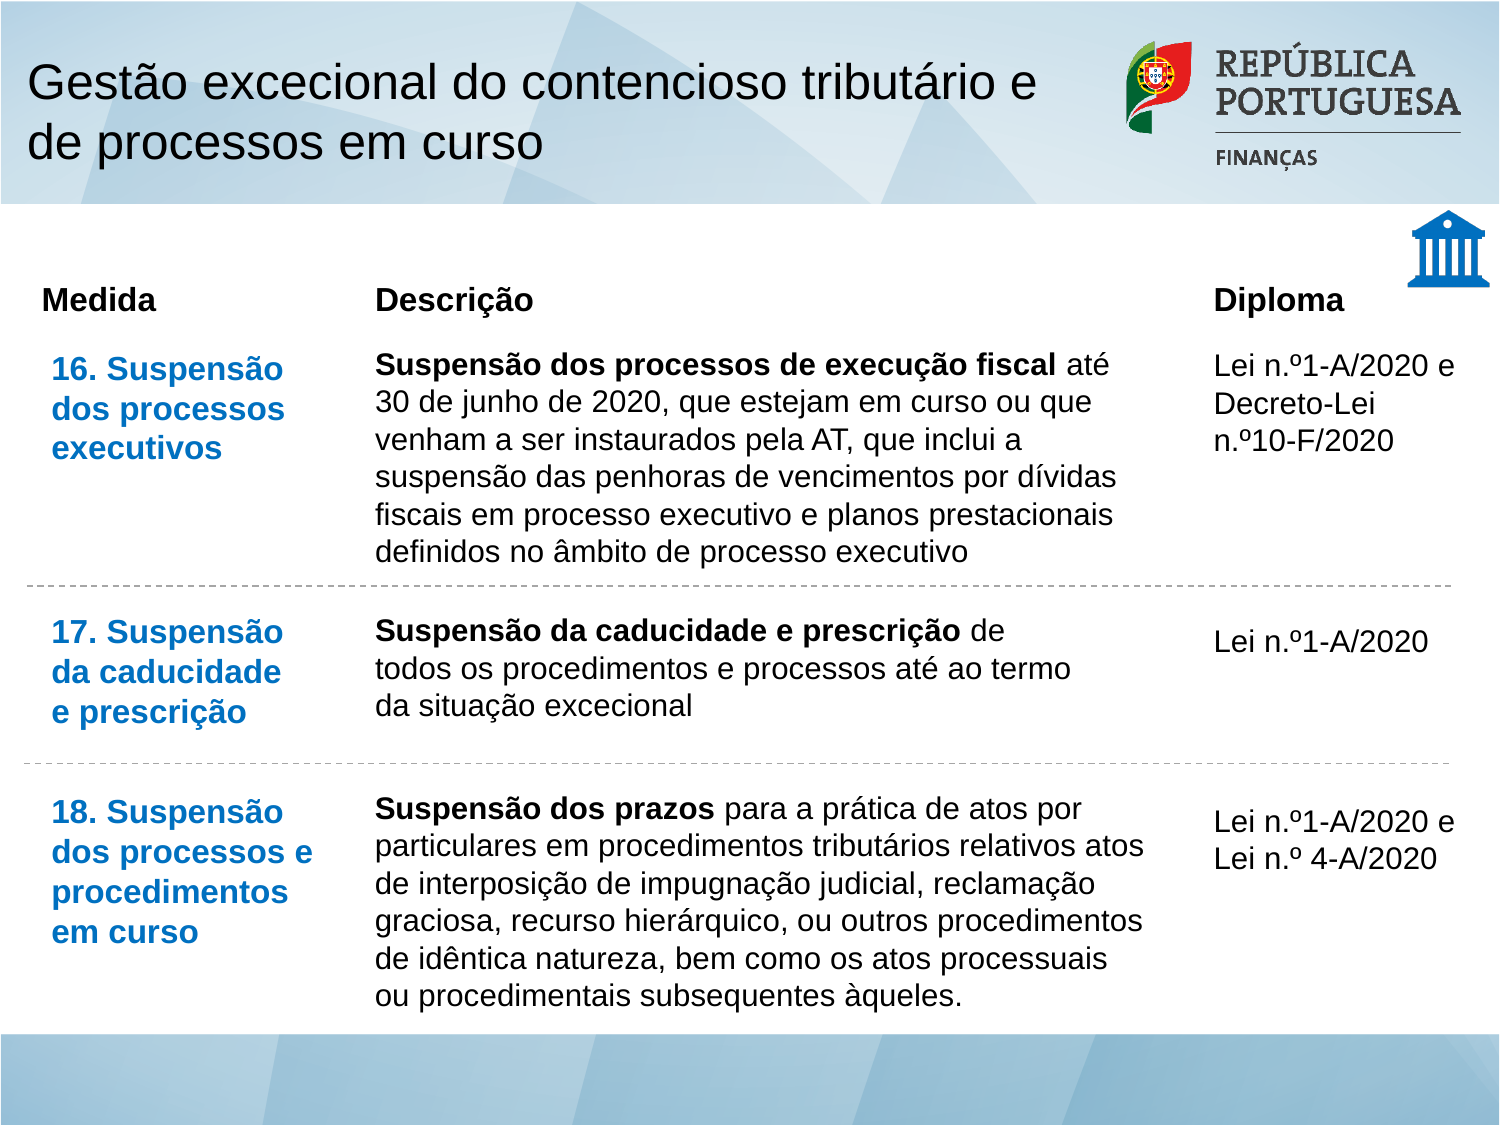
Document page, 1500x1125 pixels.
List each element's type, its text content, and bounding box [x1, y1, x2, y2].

text_box Descrição [360, 271, 588, 326]
text_box Suspensão dos processos de execução fiscal até 30 de junho de 2020, que estejam em curso ou que venham a ser instaurados pela AT, que inclui a suspensão das penhoras de vencimentos por dívidas fiscais em processo executivo e planos prestacionais definidos no âmbito de processo executivo [360, 336, 1140, 577]
picture [0, 0, 1500, 1125]
text_box Gestão excecional do contencioso tributário e de processos em curso [12, 42, 1058, 178]
text_box Lei n.º1-A/2020 [1198, 613, 1474, 666]
text_box Suspensão dos prazos para a prática de atos por particulares em procedimentos tributários relativos atos de interposição de impugnação judicial, reclamação graciosa, recurso hierárquico, ou outros procedimentos de idêntica natureza, bem como os atos processuais ou procedimentais subsequentes àqueles. [360, 780, 1164, 1021]
text_box Suspensão da caducidade e prescrição de todos os procedimentos e processos até ao termo da situação excecional [360, 603, 1093, 731]
text_box 16. Suspensão dos processos executivos [36, 339, 311, 474]
text_box 17. Suspensão da caducidade e prescrição [36, 603, 311, 738]
text_box 18. Suspensão dos processos e procedimentos em curso [36, 783, 335, 958]
text_box Lei n.º1-A/2020 e Decreto-Lei n.º10-F/2020 [1198, 338, 1474, 466]
text_box Diploma [1198, 271, 1426, 326]
text_box Medida [26, 271, 254, 326]
text_box Lei n.º1-A/2020 e Lei n.º 4-A/2020 [1198, 793, 1474, 883]
